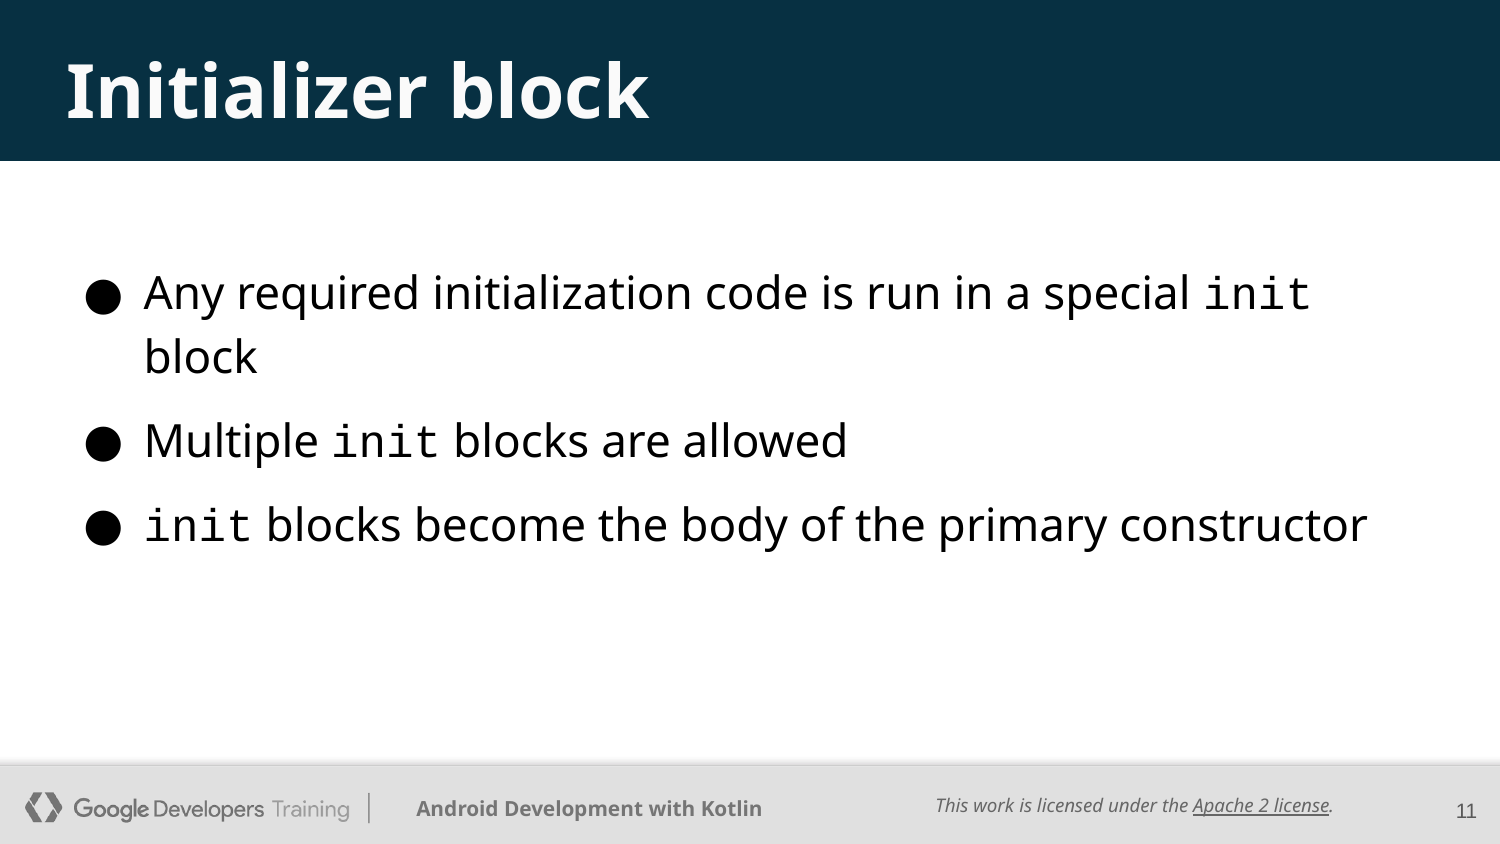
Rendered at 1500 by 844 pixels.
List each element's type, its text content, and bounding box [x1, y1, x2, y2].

picture [0, 161, 1500, 844]
list Any required initialization code is run in a special init block Multiple init blocks are allowed init blocks become the body of the primary constructor [53, 240, 1447, 540]
title Initializer block [51, 28, 1449, 122]
slide_number ‹#› [1402, 777, 1493, 842]
